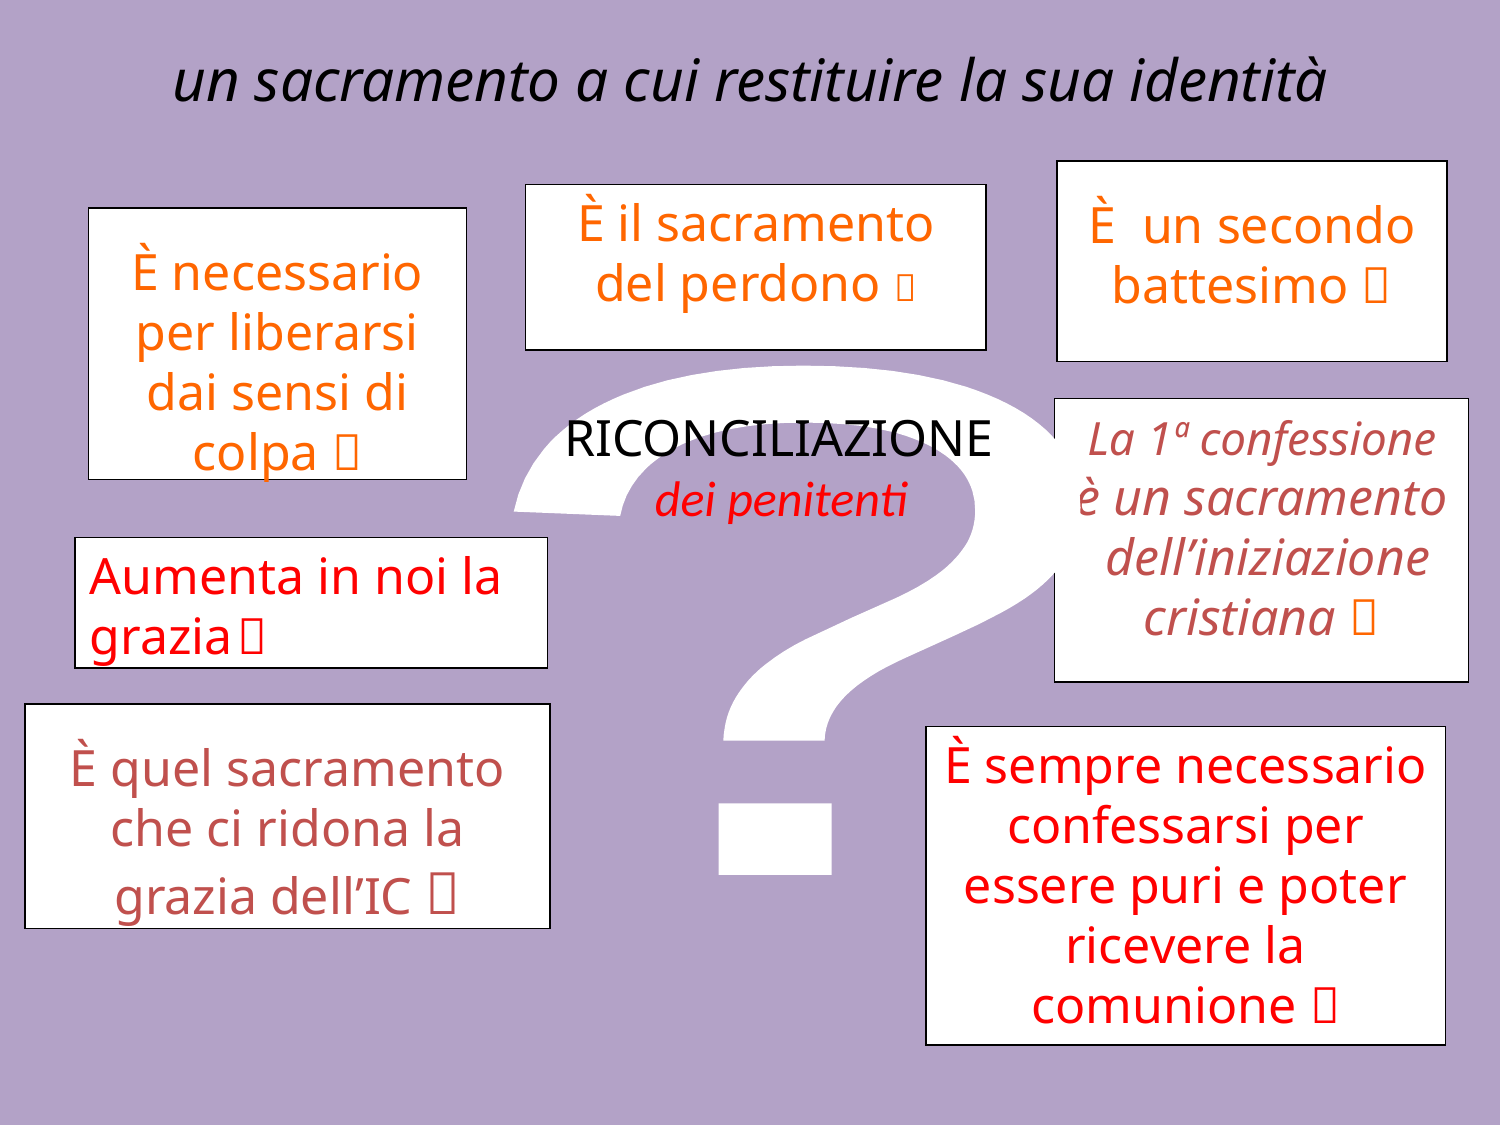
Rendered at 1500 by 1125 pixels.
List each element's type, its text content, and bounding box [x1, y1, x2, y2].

text_box Aumenta in noi la grazia  [75, 537, 548, 668]
text_box È il sacramento del perdono  [525, 211, 987, 350]
text_box RICONCILIAZIONE dei penitenti [496, 368, 1075, 425]
text_box È quel sacramento che ci ridona la grazia dell’IC  [24, 704, 550, 929]
text_box La 1ª confessione è un sacramento dell’iniziazione cristiana  [1054, 398, 1469, 682]
text_box un sacramento a cui restituire la sua identità [0, 36, 1500, 211]
text_box È un secondo battesimo  [1057, 211, 1447, 362]
text_box È sempre necessario confessarsi per essere puri e poter ricevere la comunione  [925, 726, 1446, 1045]
text_box È necessario per liberarsi dai sensi di colpa  [88, 211, 467, 480]
